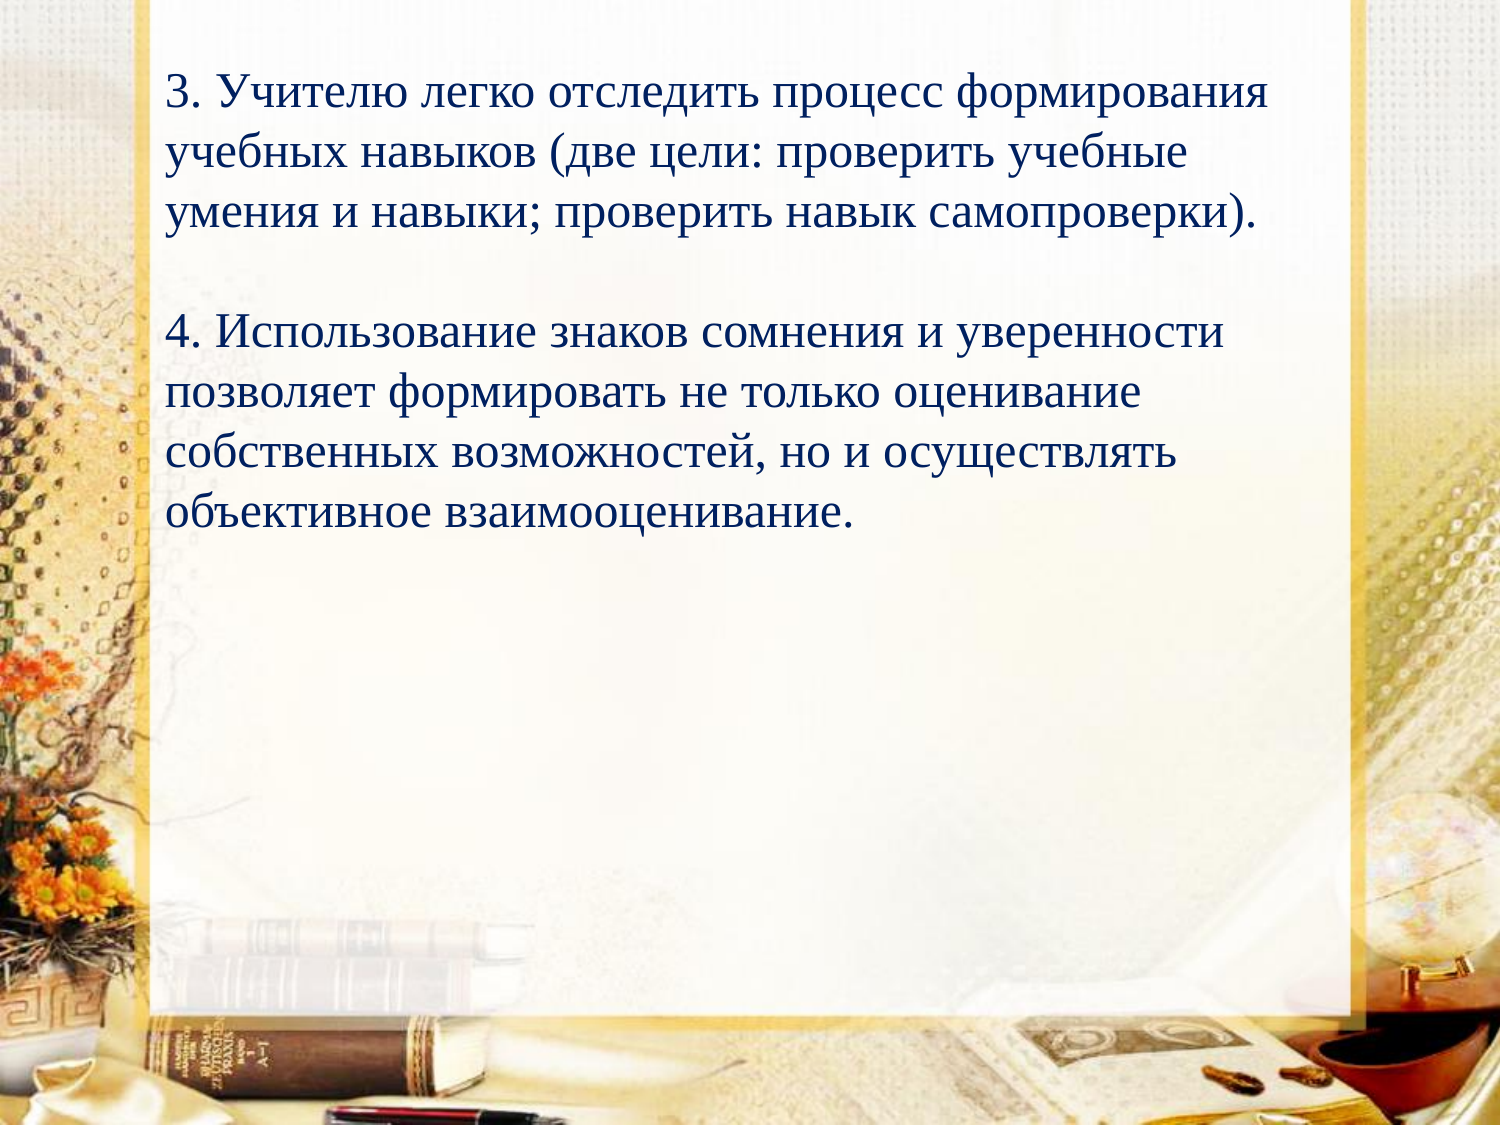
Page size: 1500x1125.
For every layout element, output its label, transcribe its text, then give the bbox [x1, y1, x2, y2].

picture [0, 0, 1500, 1125]
text_box 3. Учителю легко отследить процесс формирования учебных навыков (две цели: проверить учебные умения и навыки; проверить навык самопроверки). 4. Использование знаков сомнения и уверенности позволяет формировать не только оценивание собственных возможностей, но и осуществлять объективное взаимооценивание. [149, 49, 1363, 605]
